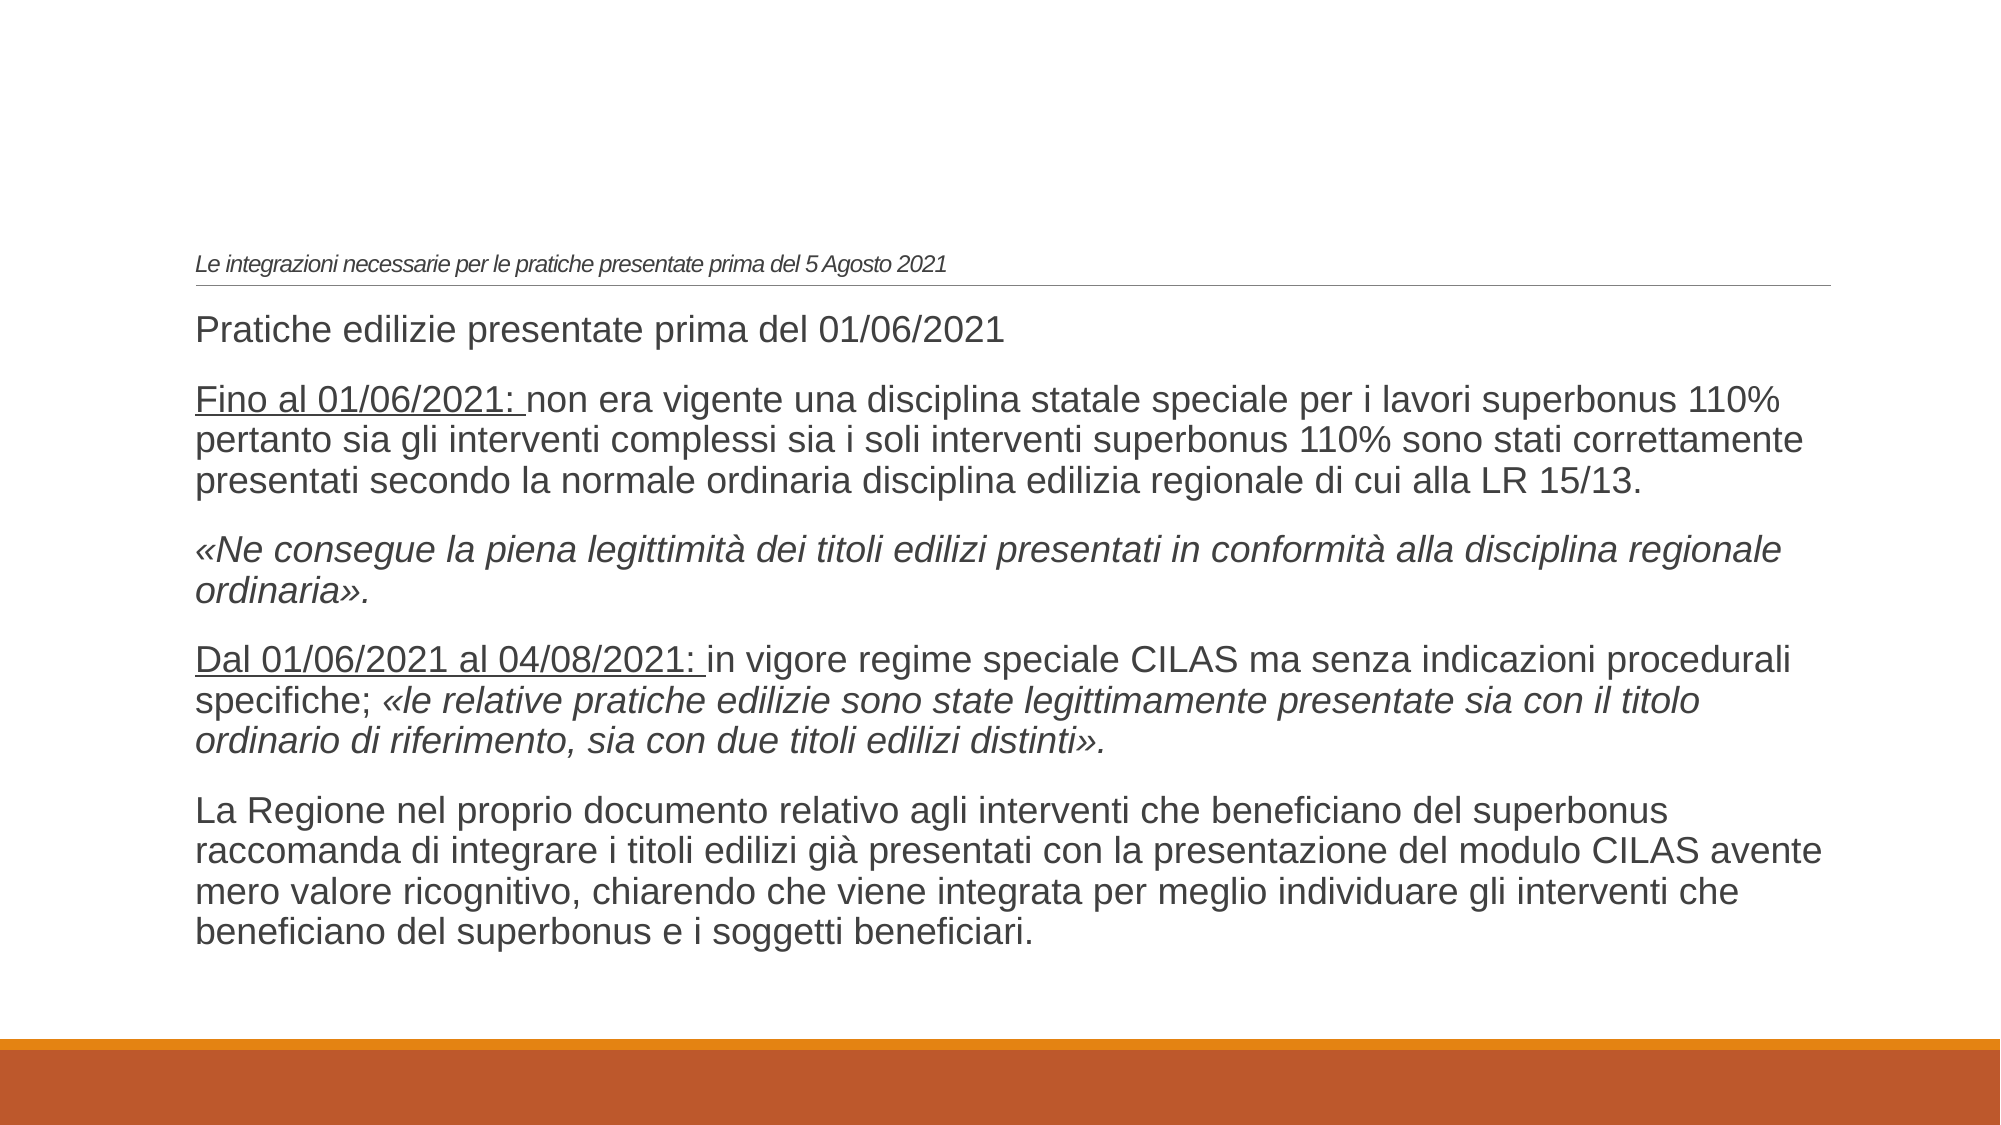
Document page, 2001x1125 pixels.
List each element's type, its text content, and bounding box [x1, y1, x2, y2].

title Le integrazioni necessarie per le pratiche presentate prima del 5 Agosto 2021 [180, 47, 1830, 285]
list Pratiche edilizie presentate prima del 01/06/2021 Fino al 01/06/2021: non era vigente una disciplina statale speciale per i lavori superbonus 110% pertanto sia gli interventi complessi sia i soli interventi superbonus 110% sono stati correttamente presentati secondo la normale ordinaria disciplina edilizia regionale di cui alla LR 15/13. «Ne consegue la piena legittimità dei titoli edilizi presentati in conformità alla disciplina regionale ordinaria». Dal 01/06/2021 al 04/08/2021: in vigore regime speciale CILAS ma senza indicazioni procedurali specifiche; «le relative pratiche edilizie sono state legittimamente presentate sia con il titolo ordinario di riferimento, sia con due titoli edilizi distinti». La Regione nel proprio documento relativo agli interventi che beneficiano del superbonus raccomanda di integrare i titoli edilizi già presentati con la presentazione del modulo CILAS avente mero valore ricognitivo, chiarendo che viene integrata per meglio individuare gli interventi che beneficiano del superbonus e i soggetti beneficiari. [180, 302, 1830, 963]
